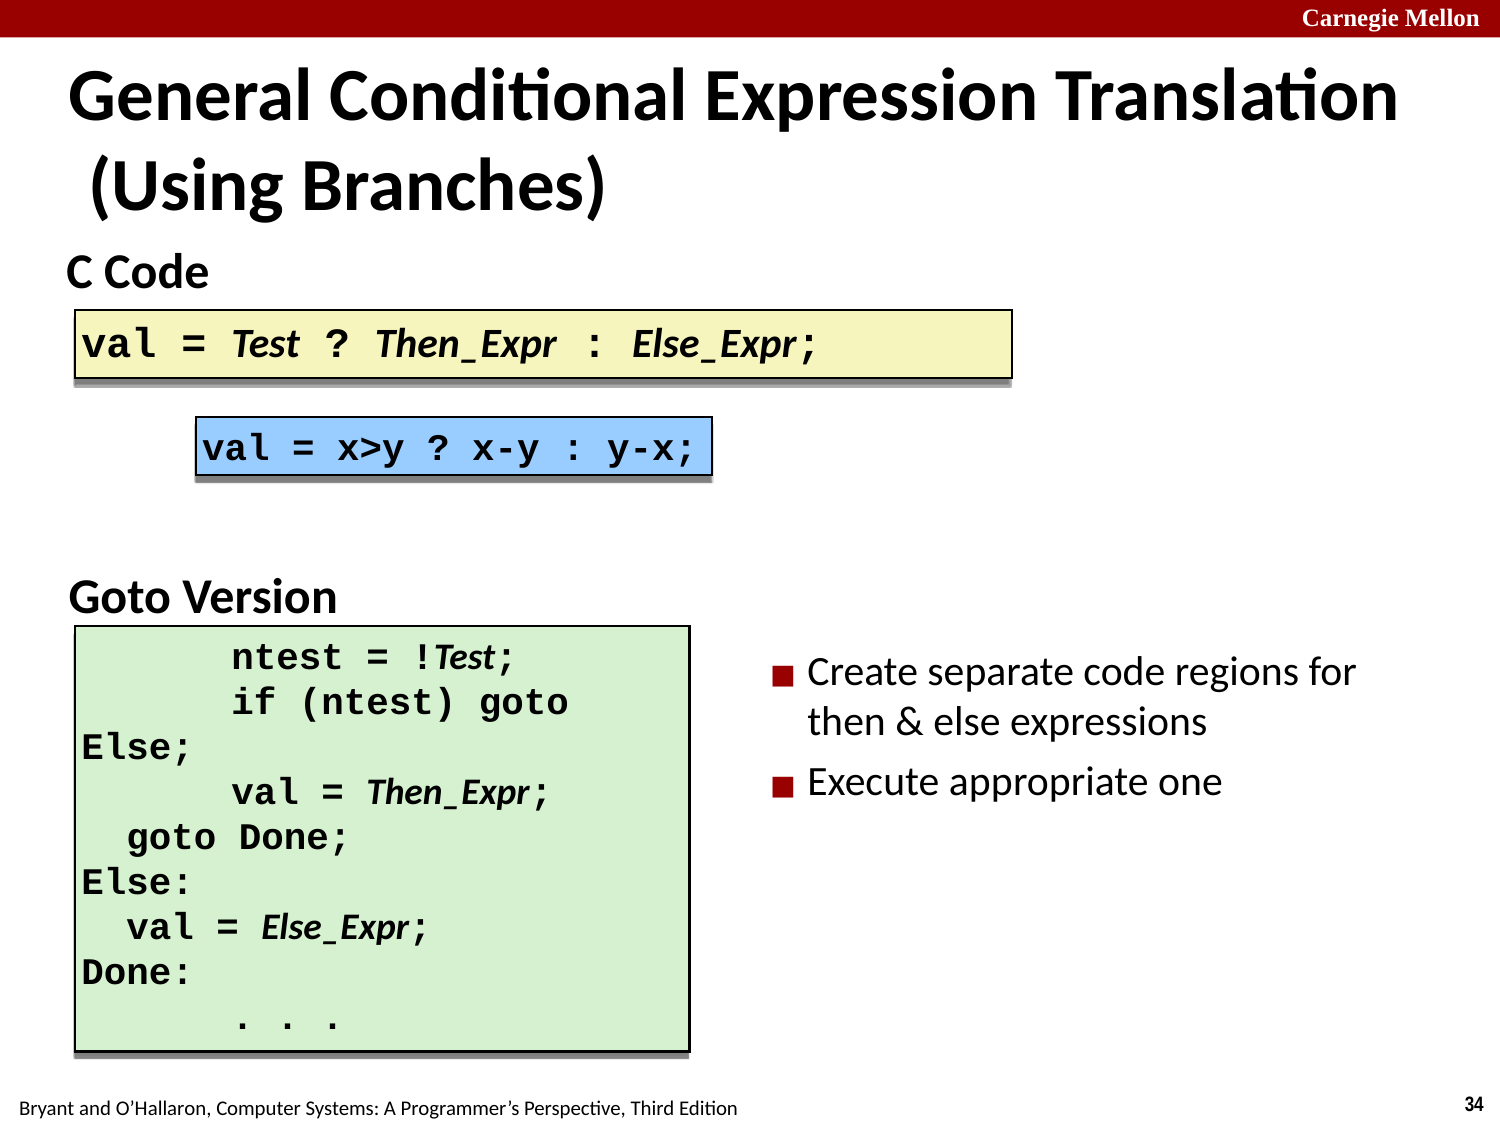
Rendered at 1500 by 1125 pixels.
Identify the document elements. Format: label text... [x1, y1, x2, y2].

text_box Goto Version [62, 557, 442, 631]
list Create separate code regions for then & else expressions Execute appropriate one [710, 637, 1438, 1121]
text_box C Code [60, 232, 542, 306]
text_box val = x>y ? x-y : y-x; [195, 416, 713, 475]
text_box val = Test ? Then_Expr : Else_Expr; [75, 309, 1013, 379]
title General Conditional Expression Translation (Using Branches) [62, 41, 1438, 230]
text_box ntest = !Test; if (ntest) goto Else; val = Then_Expr; goto Done; Else: val = Else_Expr; Done: . . . [75, 626, 690, 1052]
